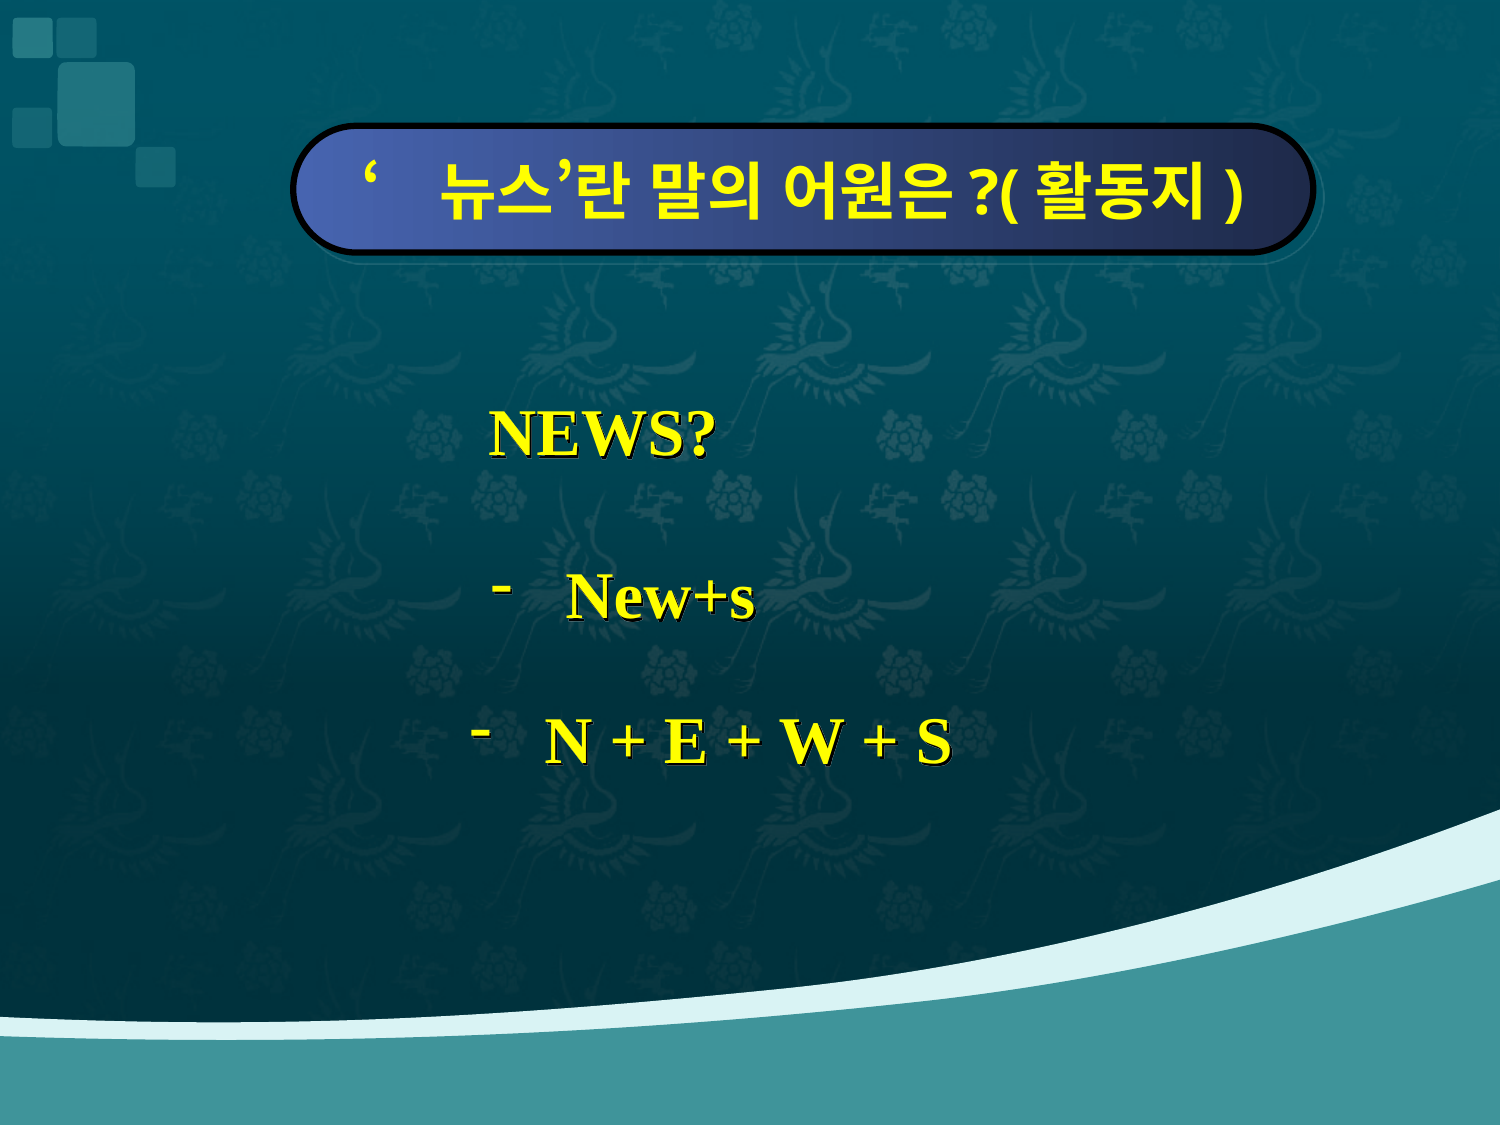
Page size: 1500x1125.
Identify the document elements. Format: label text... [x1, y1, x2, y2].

text_box ‘뉴스’란 말의 어원은?(활동지) [293, 125, 1314, 253]
text_box N + E + W + S [454, 657, 1047, 784]
text_box NEWS? [473, 349, 1500, 477]
text_box New+s [475, 513, 896, 640]
